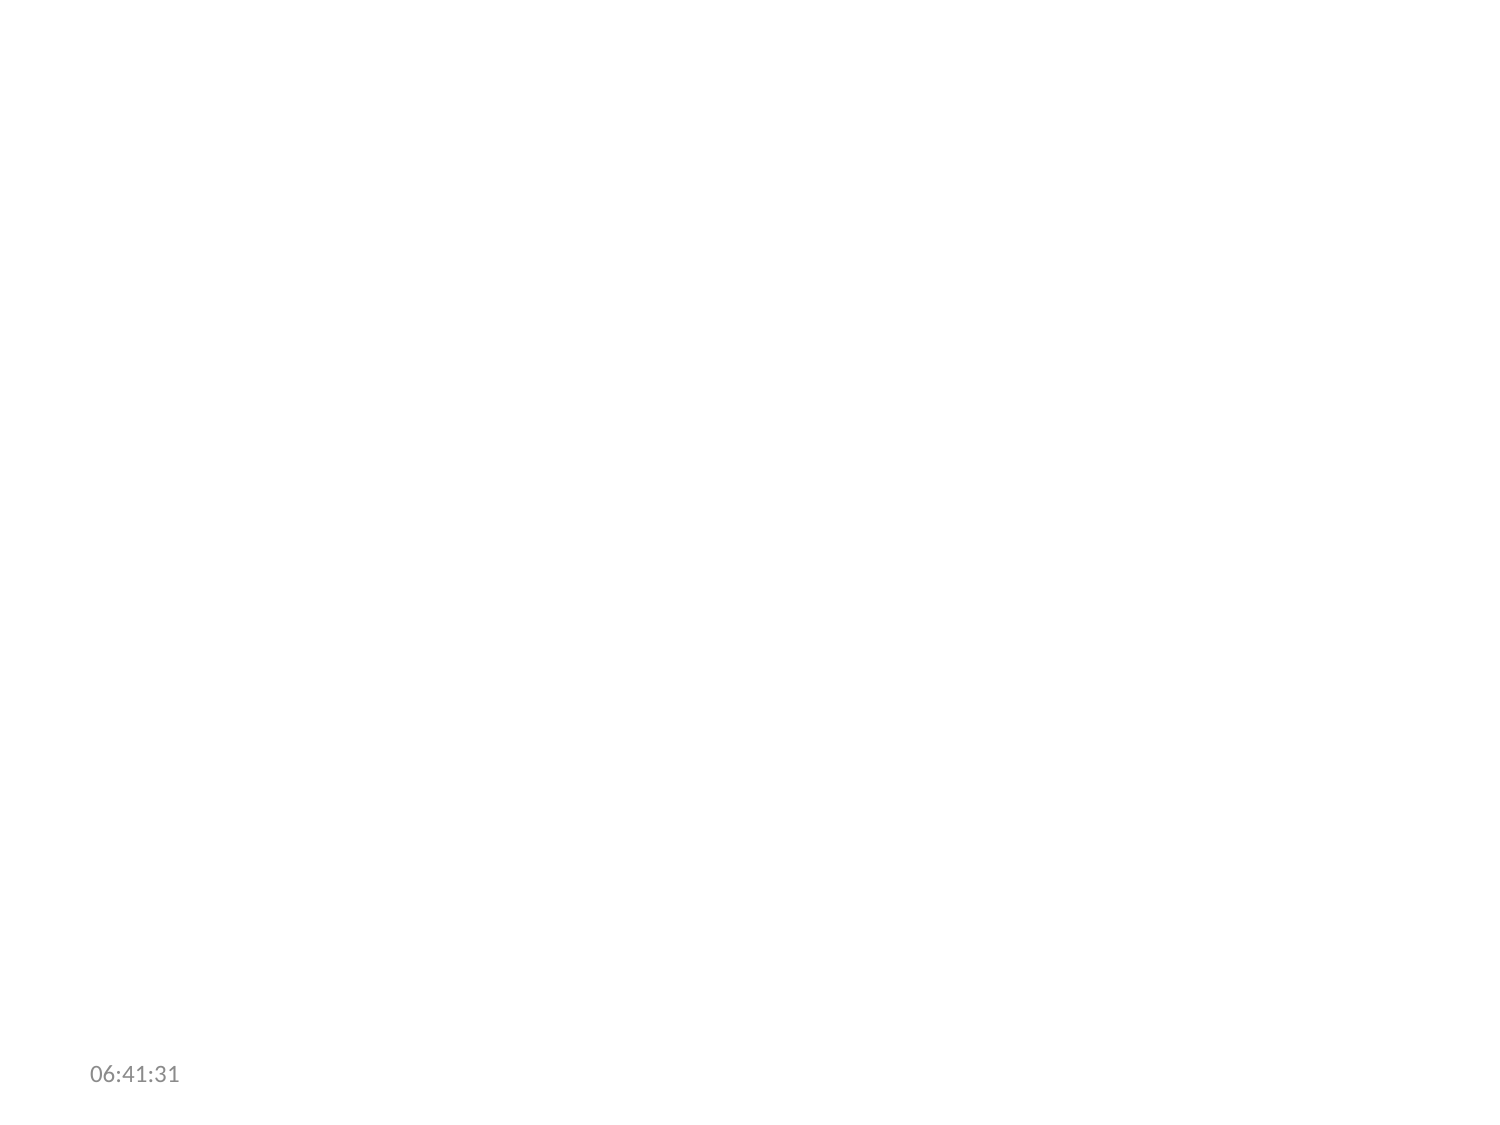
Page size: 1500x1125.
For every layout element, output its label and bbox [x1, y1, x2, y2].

slide_number [75, 1042, 425, 1103]
